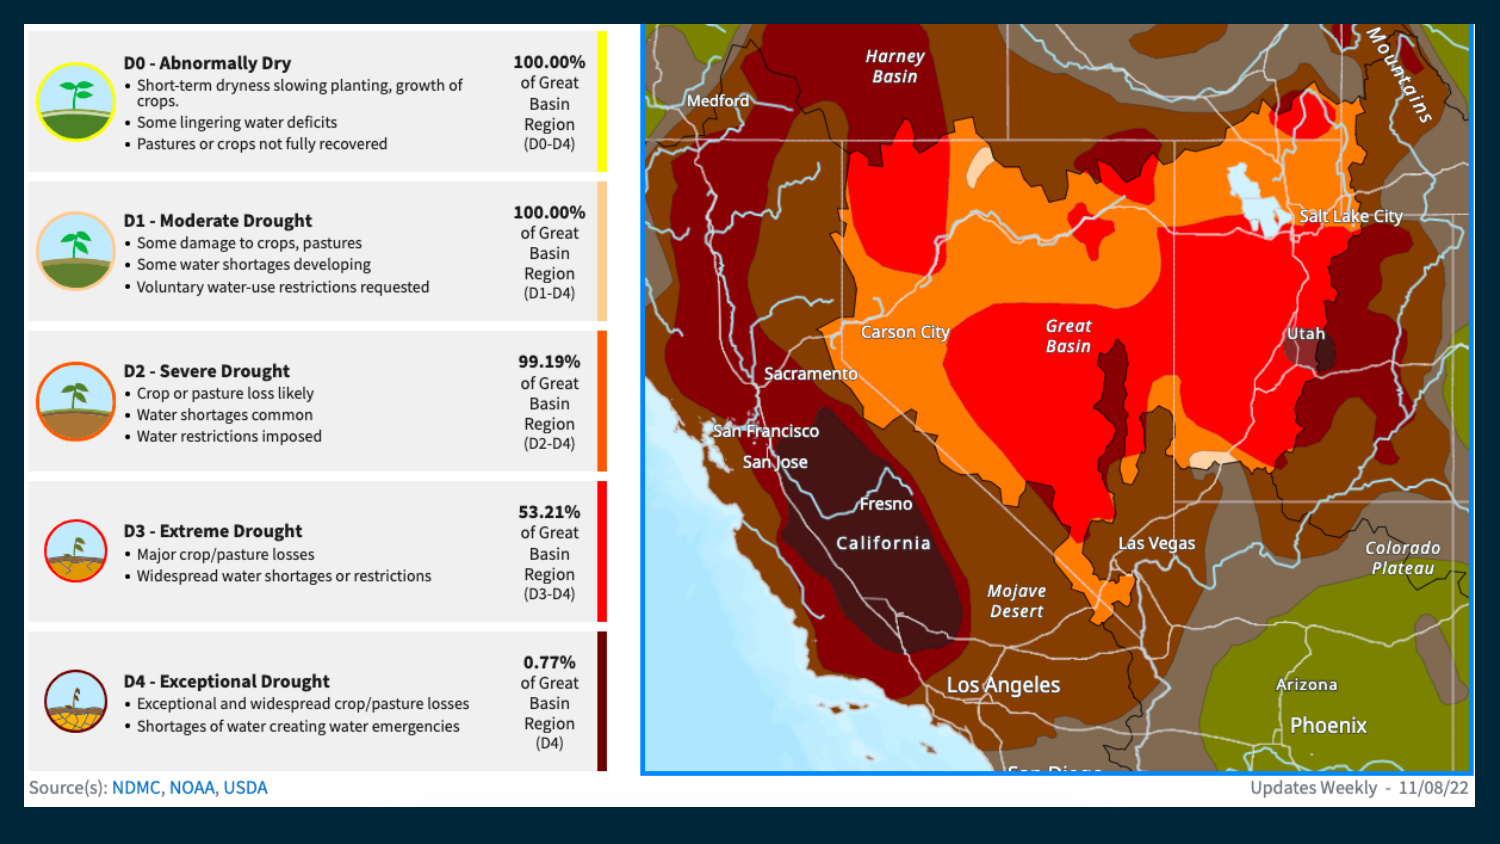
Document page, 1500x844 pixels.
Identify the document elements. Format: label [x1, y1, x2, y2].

picture [25, 25, 1474, 806]
